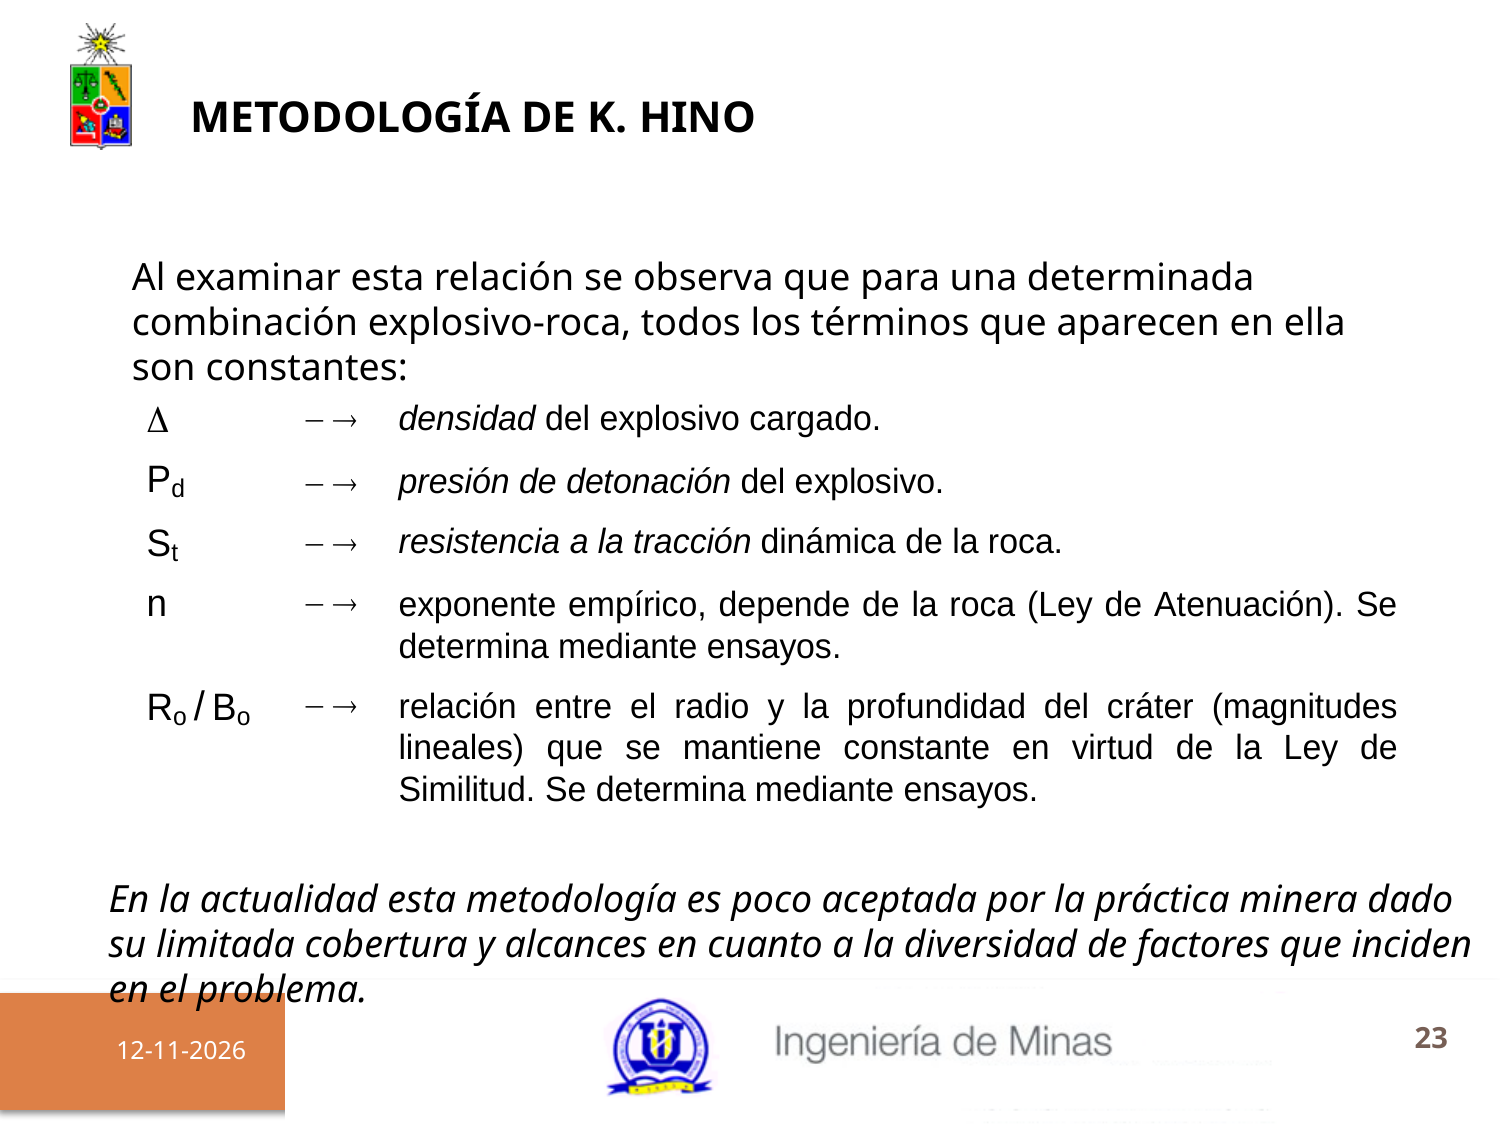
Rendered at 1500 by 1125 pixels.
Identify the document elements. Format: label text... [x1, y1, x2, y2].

text_box METODOLOGÍA DE K. HINO [175, 81, 1266, 148]
picture [46, 386, 1430, 821]
picture [285, 980, 1500, 1125]
text_box Al examinar esta relación se observa que para una determinada combinación explosivo-roca, todos los términos que aparecen en ella son constantes: [117, 246, 1430, 386]
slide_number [12, 995, 279, 1108]
text_box En la actualidad esta metodología es poco aceptada por la práctica minera dado su limitada cobertura y alcances en cuanto a la diversidad de factores que inciden en el problema. [93, 867, 1500, 1017]
picture [69, 23, 132, 151]
